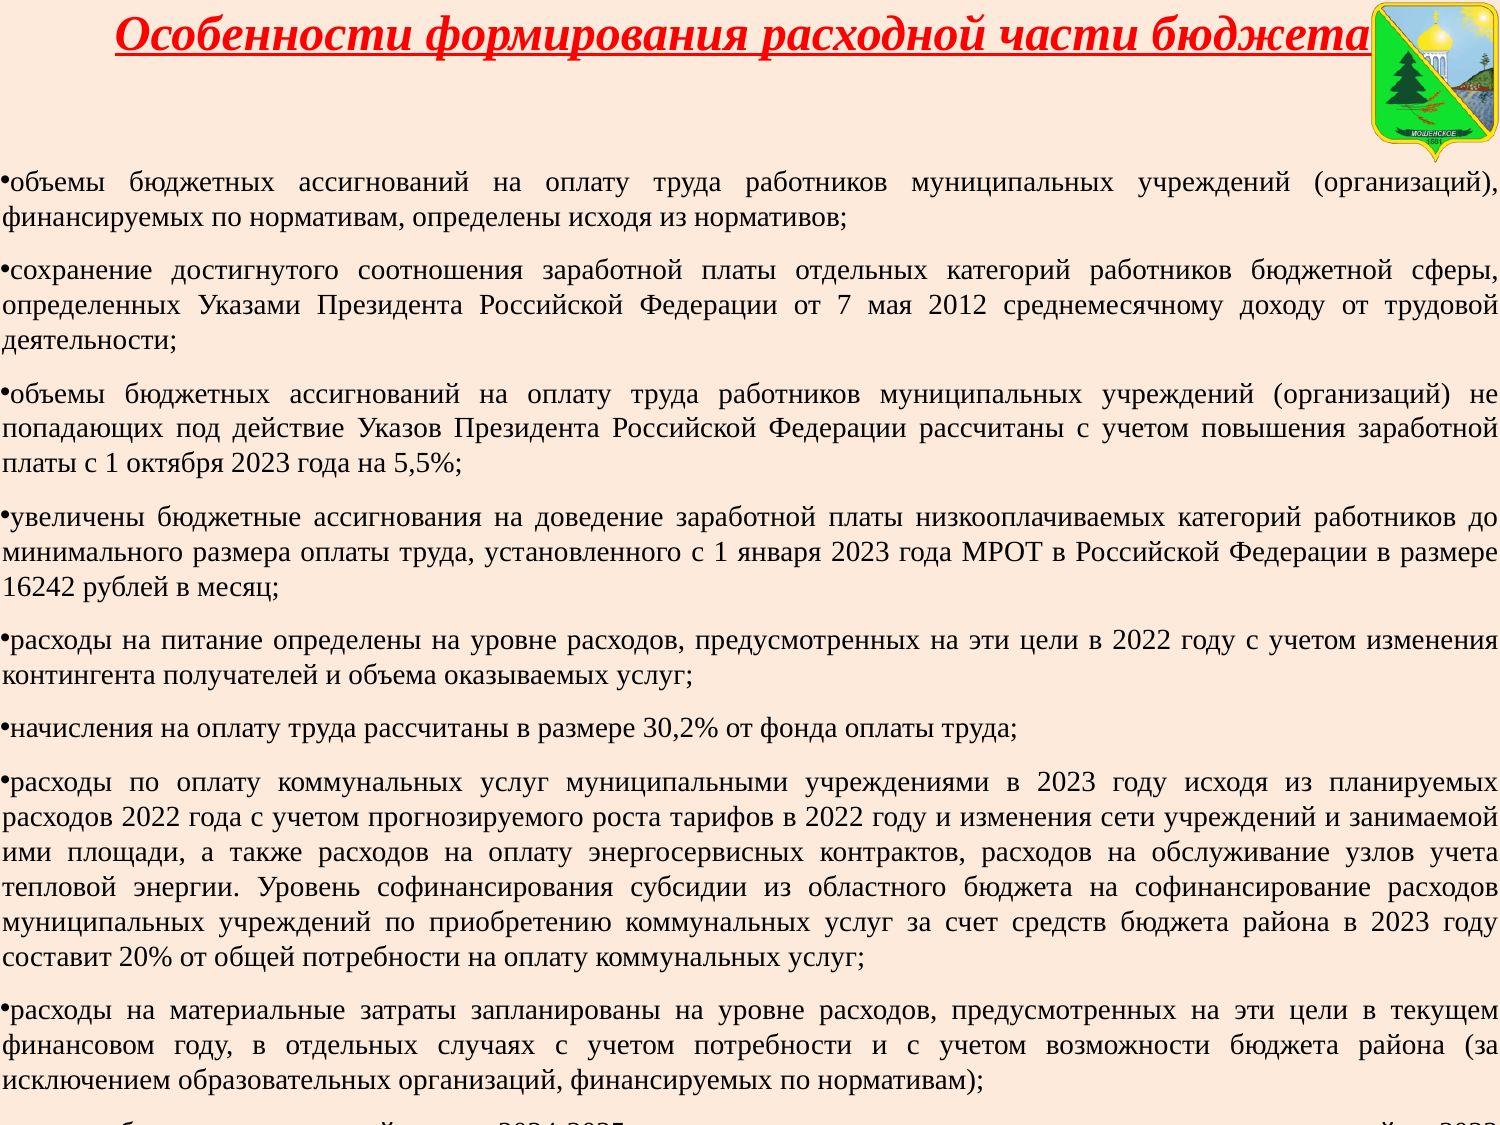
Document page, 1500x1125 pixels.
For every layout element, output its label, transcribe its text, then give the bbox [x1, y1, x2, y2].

picture [1369, 0, 1500, 165]
text_box Особенности формирования расходной части бюджета: объемы бюджетных ассигнований на оплату труда работников муниципальных учреждений (организаций), финансируемых по нормативам, определены исходя из нормативов; сохранение достигнутого соотношения заработной платы отдельных категорий работников бюджетной сферы, определенных Указами Президента Российской Федерации от 7 мая 2012 среднемесячному доходу от трудовой деятельности; объемы бюджетных ассигнований на оплату труда работников муниципальных учреждений (организаций) не попадающих под действие Указов Президента Российской Федерации рассчитаны с учетом повышения заработной платы с 1 октября 2023 года на 5,5%; увеличены бюджетные ассигнования на доведение заработной платы низкооплачиваемых категорий работников до минимального размера оплаты труда, установленного с 1 января 2023 года МРОТ в Российской Федерации в размере 16242 рублей в месяц; расходы на питание определены на уровне расходов, предусмотренных на эти цели в 2022 году с учетом изменения контингента получателей и объема оказываемых услуг; начисления на оплату труда рассчитаны в размере 30,2% от фонда оплаты труда; расходы по оплату коммунальных услуг муниципальными учреждениями в 2023 году исходя из планируемых расходов 2022 года с учетом прогнозируемого роста тарифов в 2022 году и изменения сети учреждений и занимаемой ими площади, а также расходов на оплату энергосервисных контрактов, расходов на обслуживание узлов учета тепловой энергии. Уровень софинансирования субсидии из областного бюджета на софинансирование расходов муниципальных учреждений по приобретению коммунальных услуг за счет средств бюджета района в 2023 году составит 20% от общей потребности на оплату коммунальных услуг; расходы на материальные затраты запланированы на уровне расходов, предусмотренных на эти цели в текущем финансовом году, в отдельных случаях с учетом потребности и с учетом возможности бюджета района (за исключением образовательных организаций, финансируемых по нормативам); расходы бюджета на плановый период 2024-2025 годов предусмотрены на уровне рассчитанных ассигнований на 2023 год с учетом резервирования отдельных расходов в составе условно утвержденных расходов. [0, 0, 1500, 1125]
